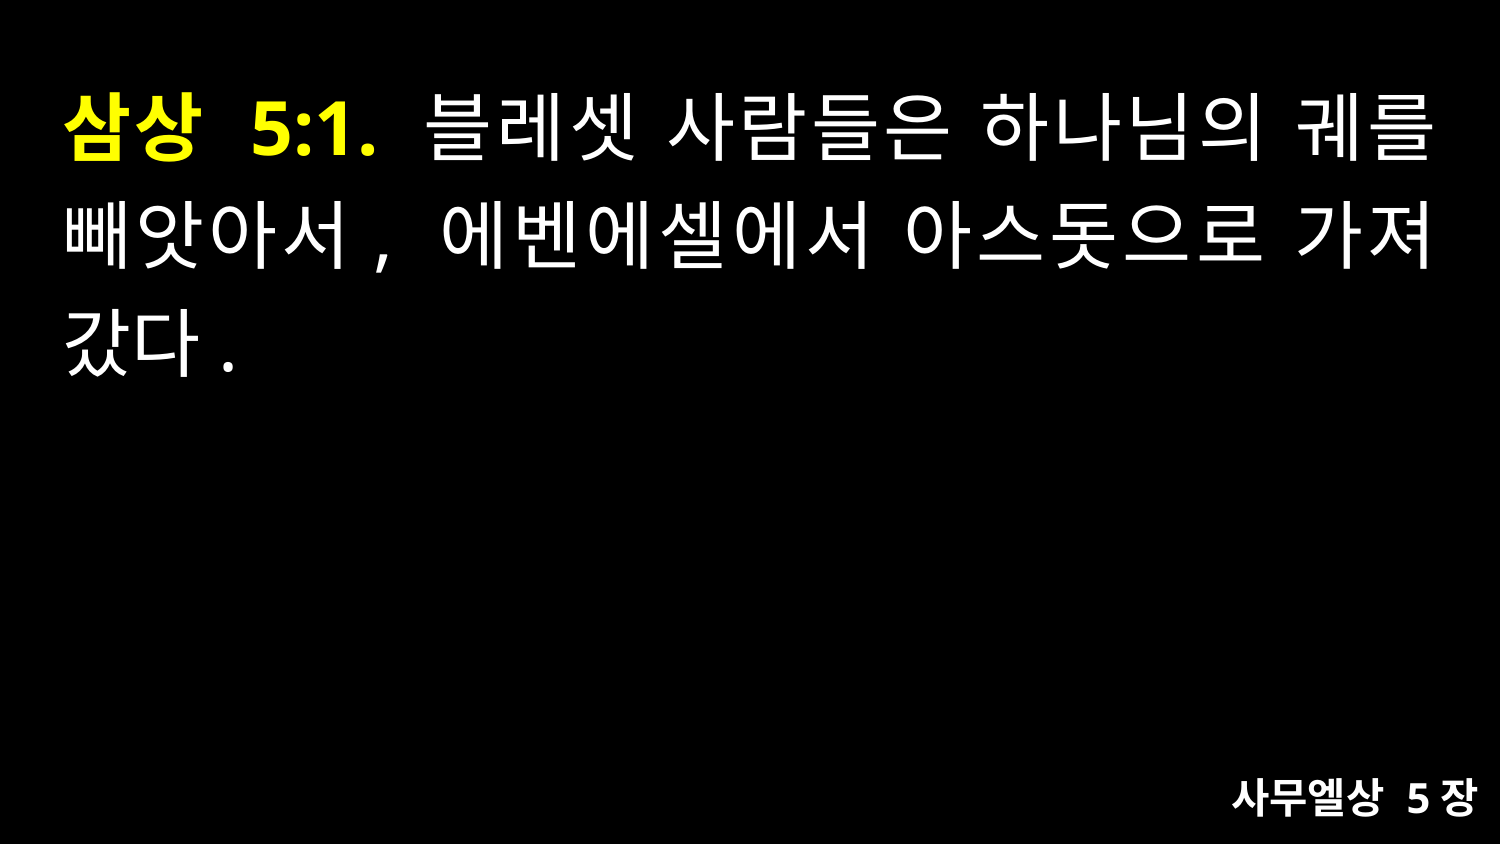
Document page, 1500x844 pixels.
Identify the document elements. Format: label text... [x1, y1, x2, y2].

subtitle 사무엘상 5장 [916, 770, 1500, 844]
title 삼상 5:1. 블레셋 사람들은 하나님의 궤를 빼앗아서, 에벤에셀에서 아스돗으로 가져 갔다. [0, 0, 1500, 844]
